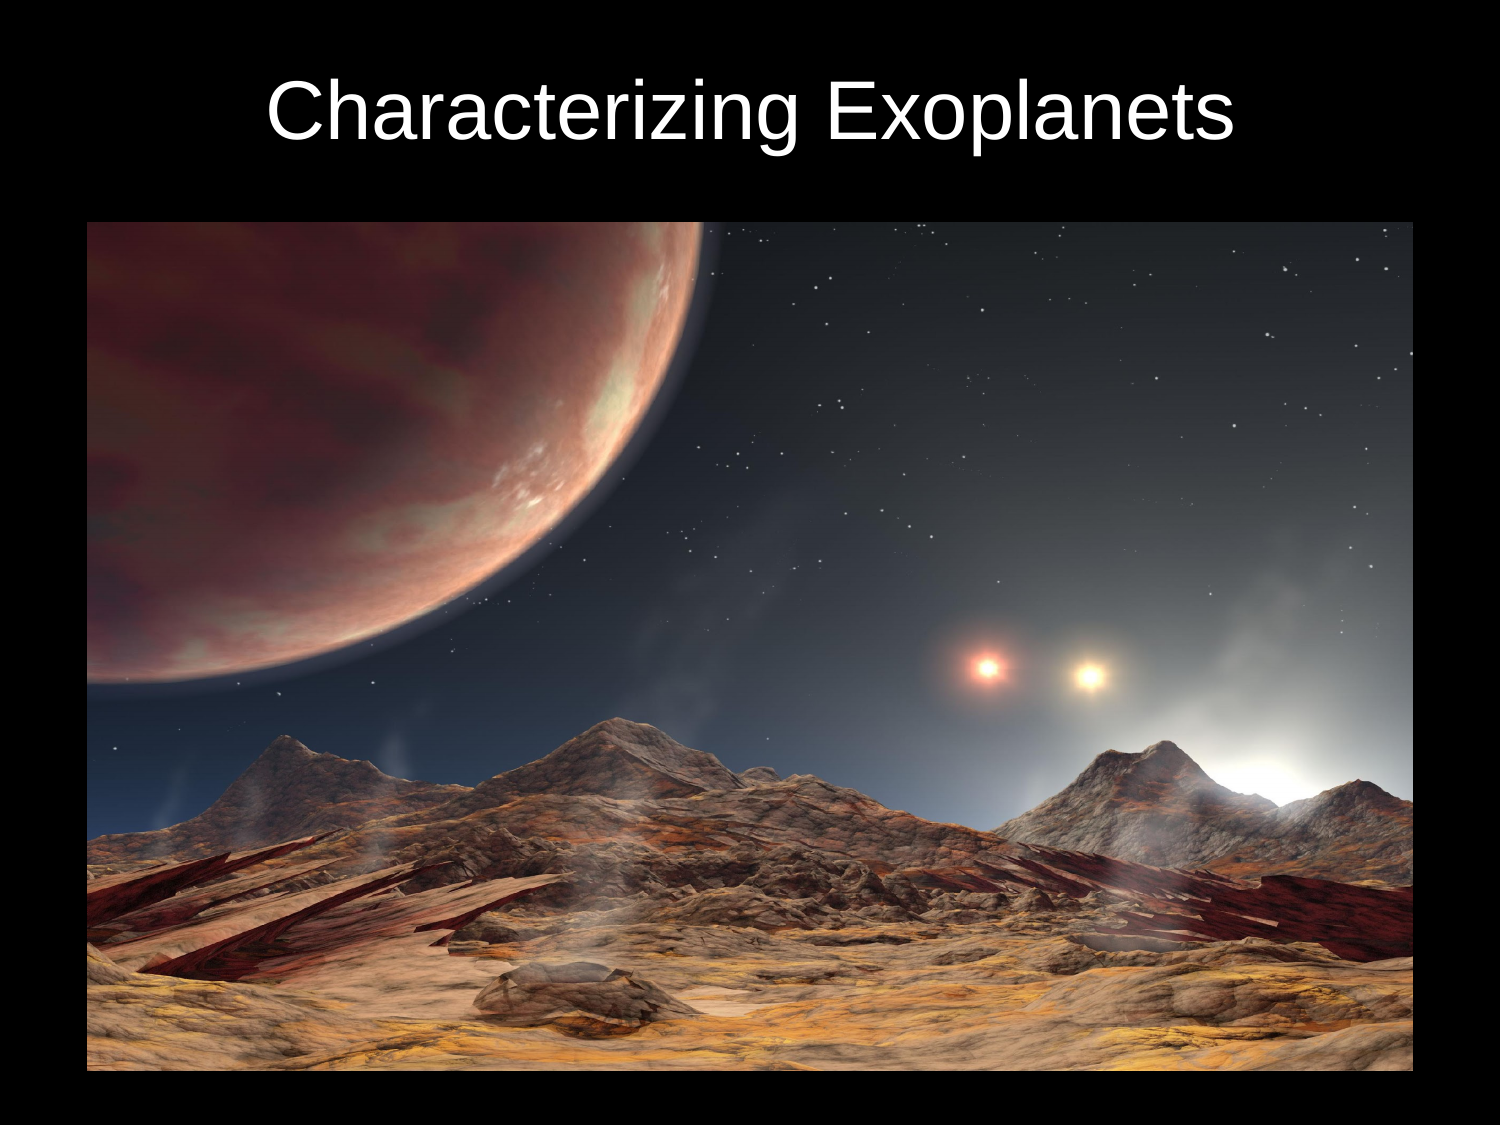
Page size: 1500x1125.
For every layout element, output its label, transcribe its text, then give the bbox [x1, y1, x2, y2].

text_box Characterizing Exoplanets [245, 48, 1258, 165]
picture [87, 222, 1413, 1071]
